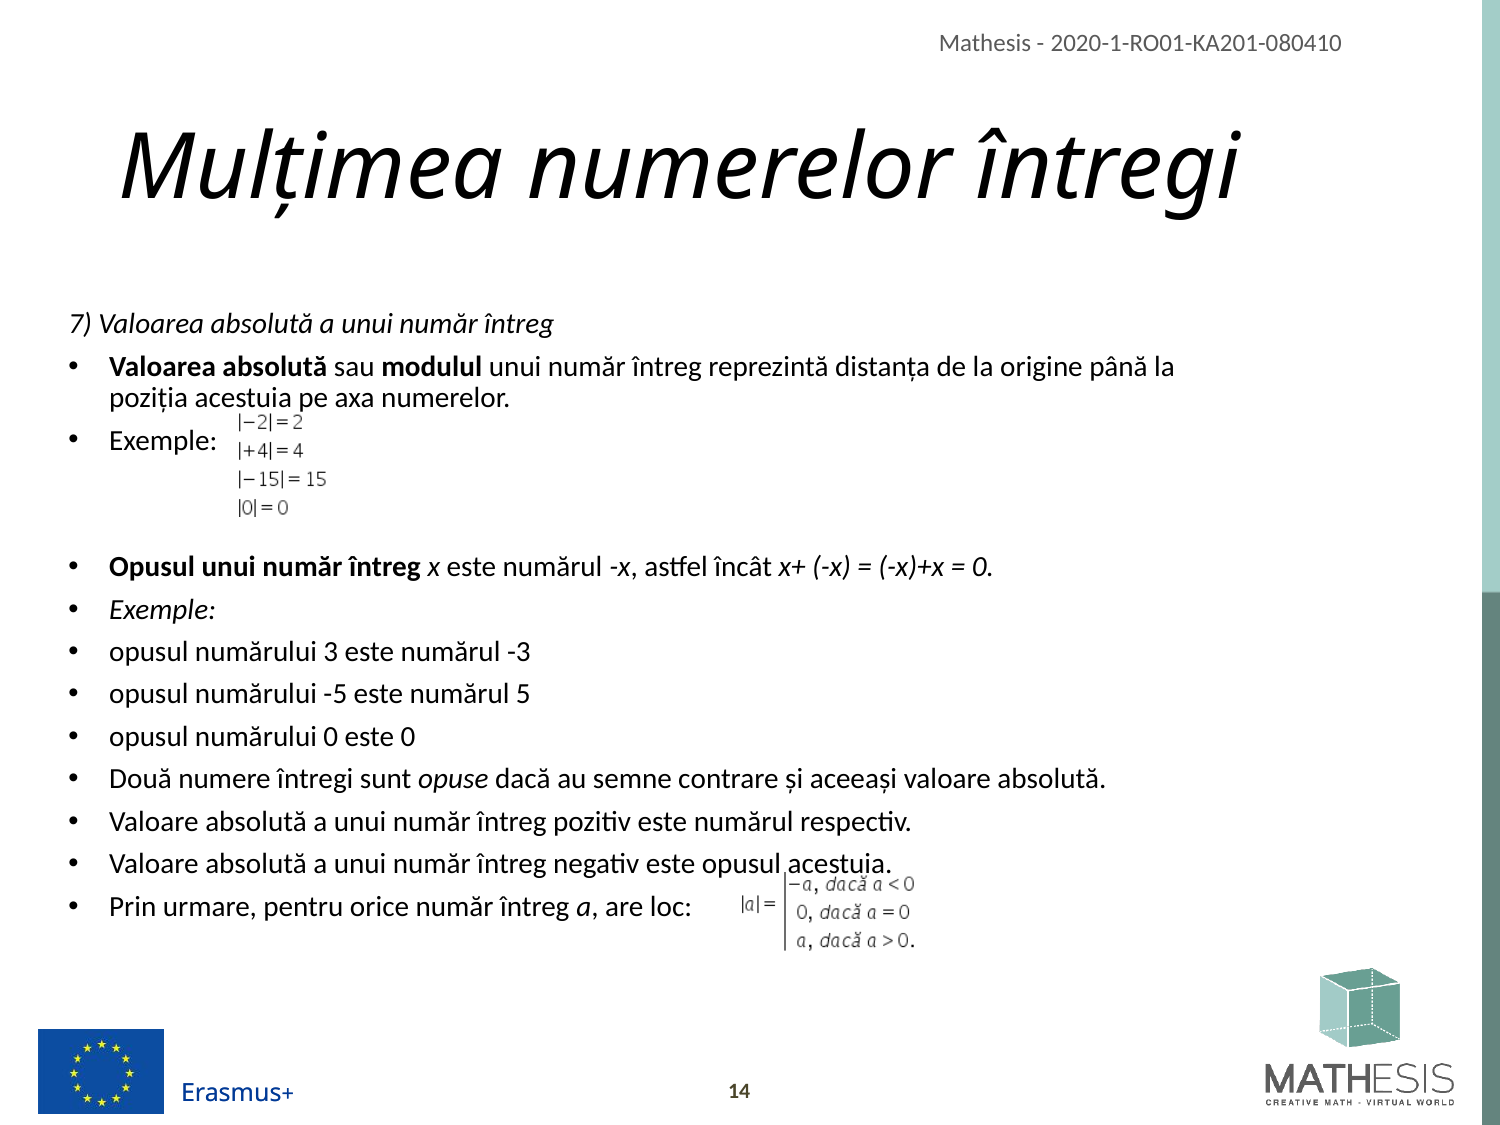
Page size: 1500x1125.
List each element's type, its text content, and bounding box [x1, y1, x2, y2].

picture [38, 1029, 164, 1114]
title Mulțimea numerelor întregi [103, 59, 1397, 278]
picture [238, 410, 328, 517]
list 7) Valoarea absolută a unui număr întreg Valoarea absolută sau modulul unui număr întreg reprezintă distanța de la origine până la poziția acestuia pe axa numerelor. Exemple: Opusul unui număr întreg x este numărul -x, astfel încât x+ (-x) = (-x)+x = 0. Exemple: opusul numărului 3 este numărul -3 opusul numărului -5 este numărul 5 opusul numărului 0 este 0 Două numere întregi sunt opuse dacă au semne contrare și aceeași valoare absolută. Valoare absolută a unui număr întreg pozitiv este numărul respectiv. Valoare absolută a unui număr întreg negativ este opusul acestuia. Prin urmare, pentru orice număr întreg a, are loc: [53, 301, 1265, 935]
picture [741, 871, 915, 966]
